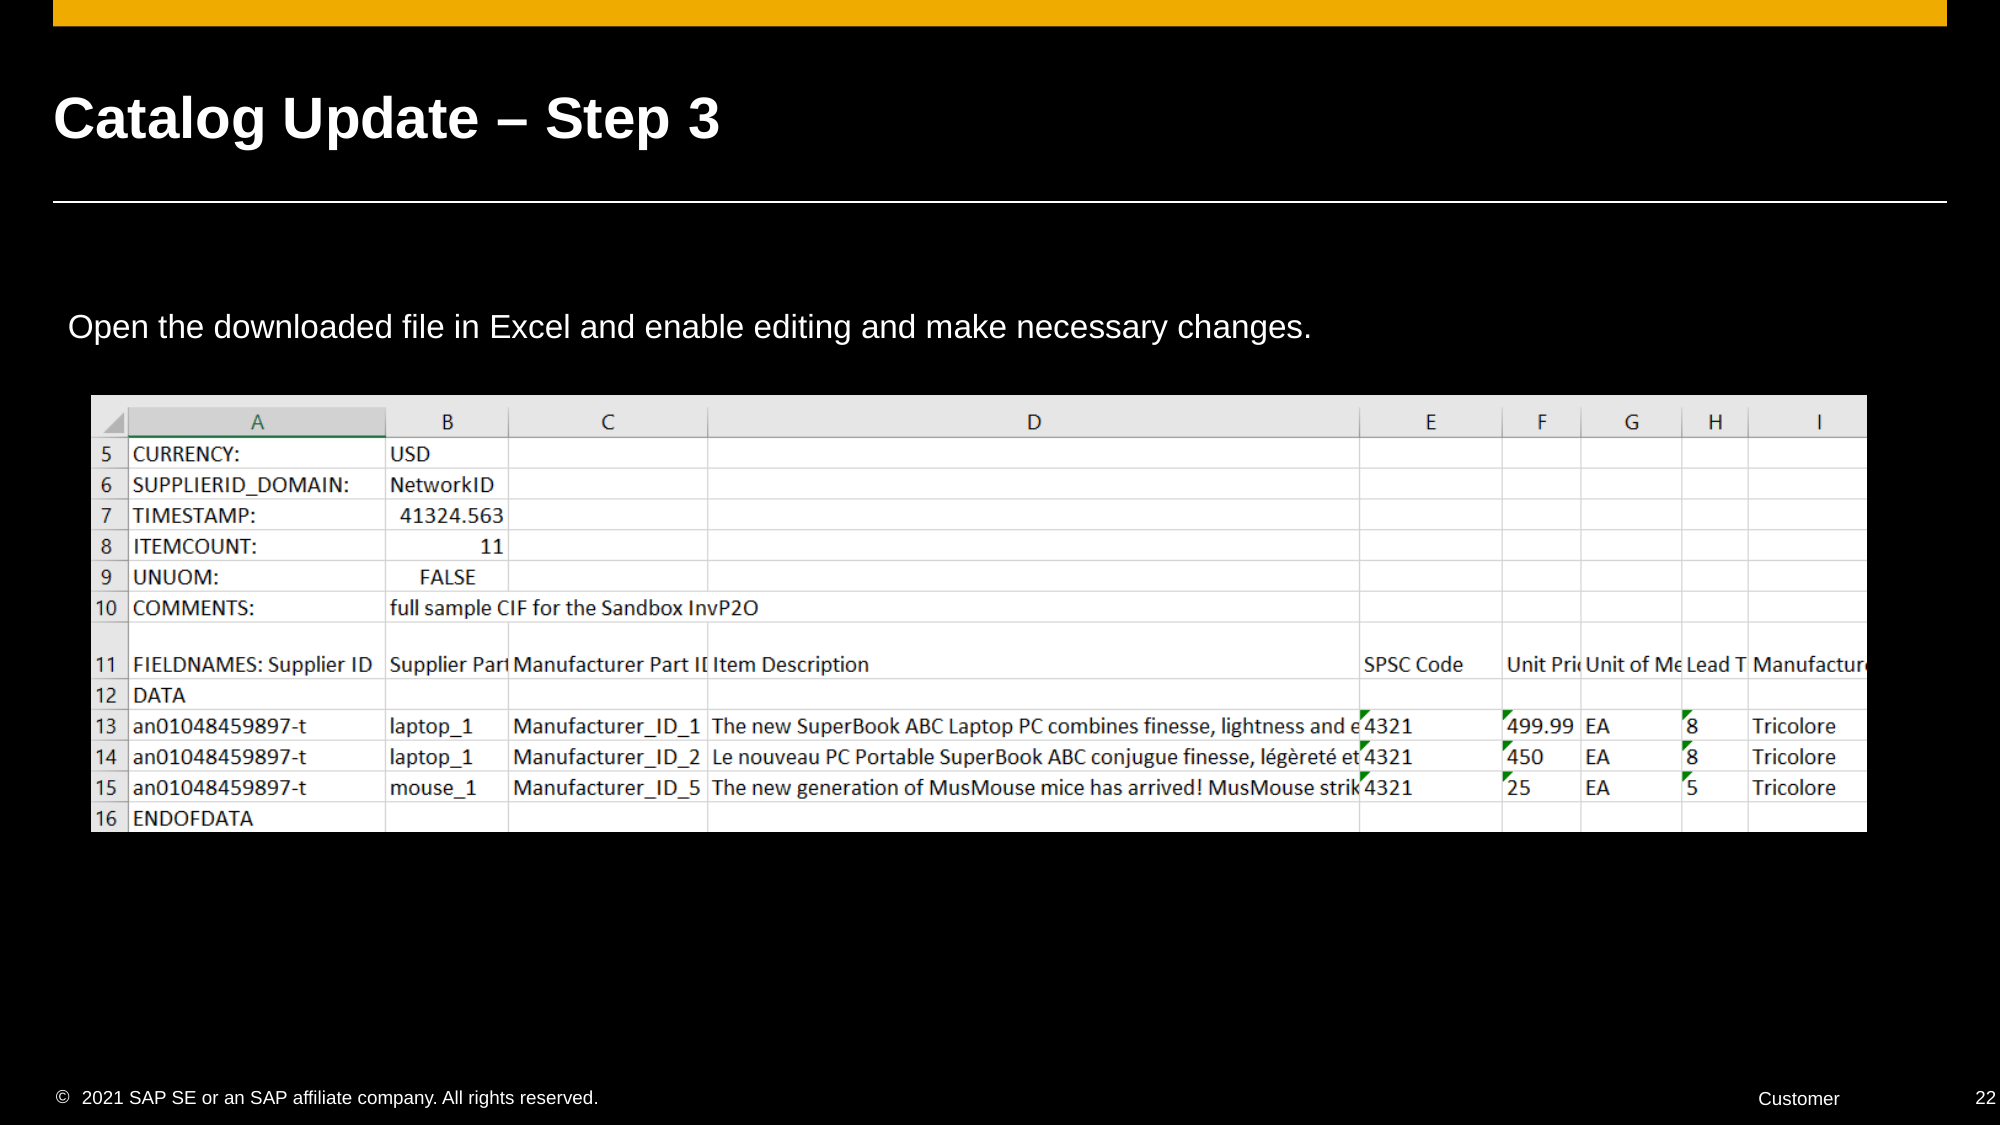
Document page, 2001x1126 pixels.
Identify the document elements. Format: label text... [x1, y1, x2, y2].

text_box Open the downloaded file in Excel and enable editing and make necessary changes. [53, 297, 1947, 353]
title Catalog Update – Step 3 [53, 53, 1947, 178]
picture [91, 394, 1867, 832]
